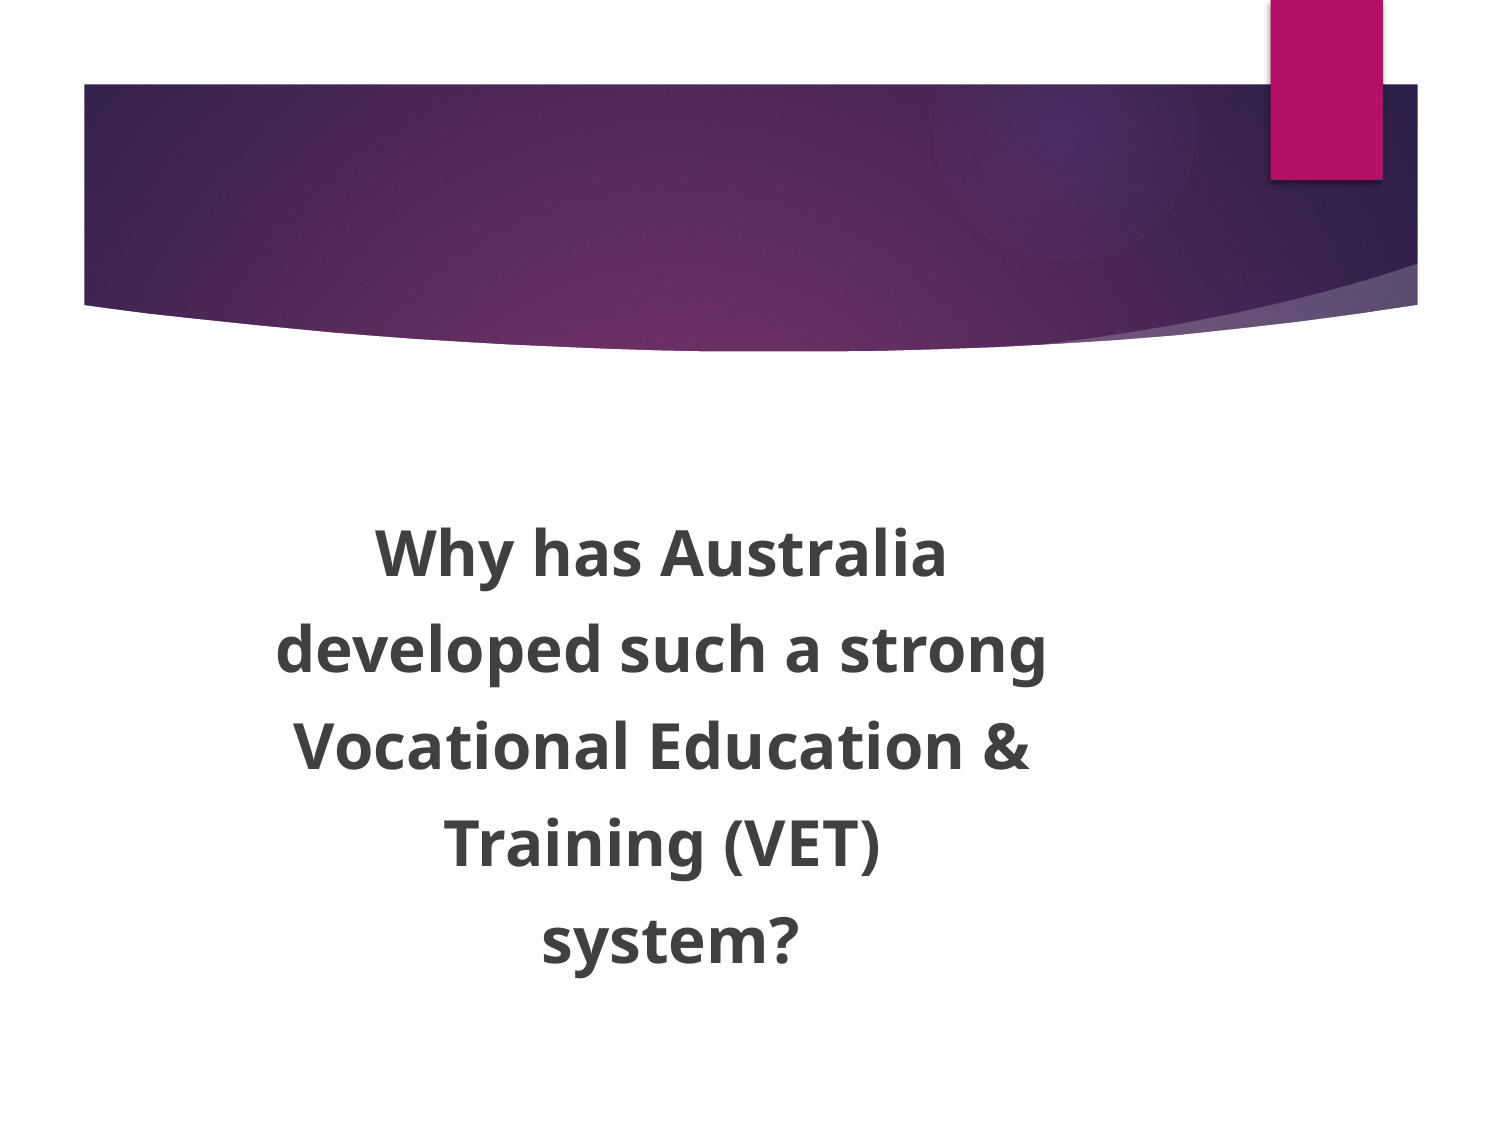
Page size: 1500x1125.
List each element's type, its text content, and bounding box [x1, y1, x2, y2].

list Why has Australia developed such a strong Vocational Education & Training (VET) system? [141, 408, 1183, 988]
